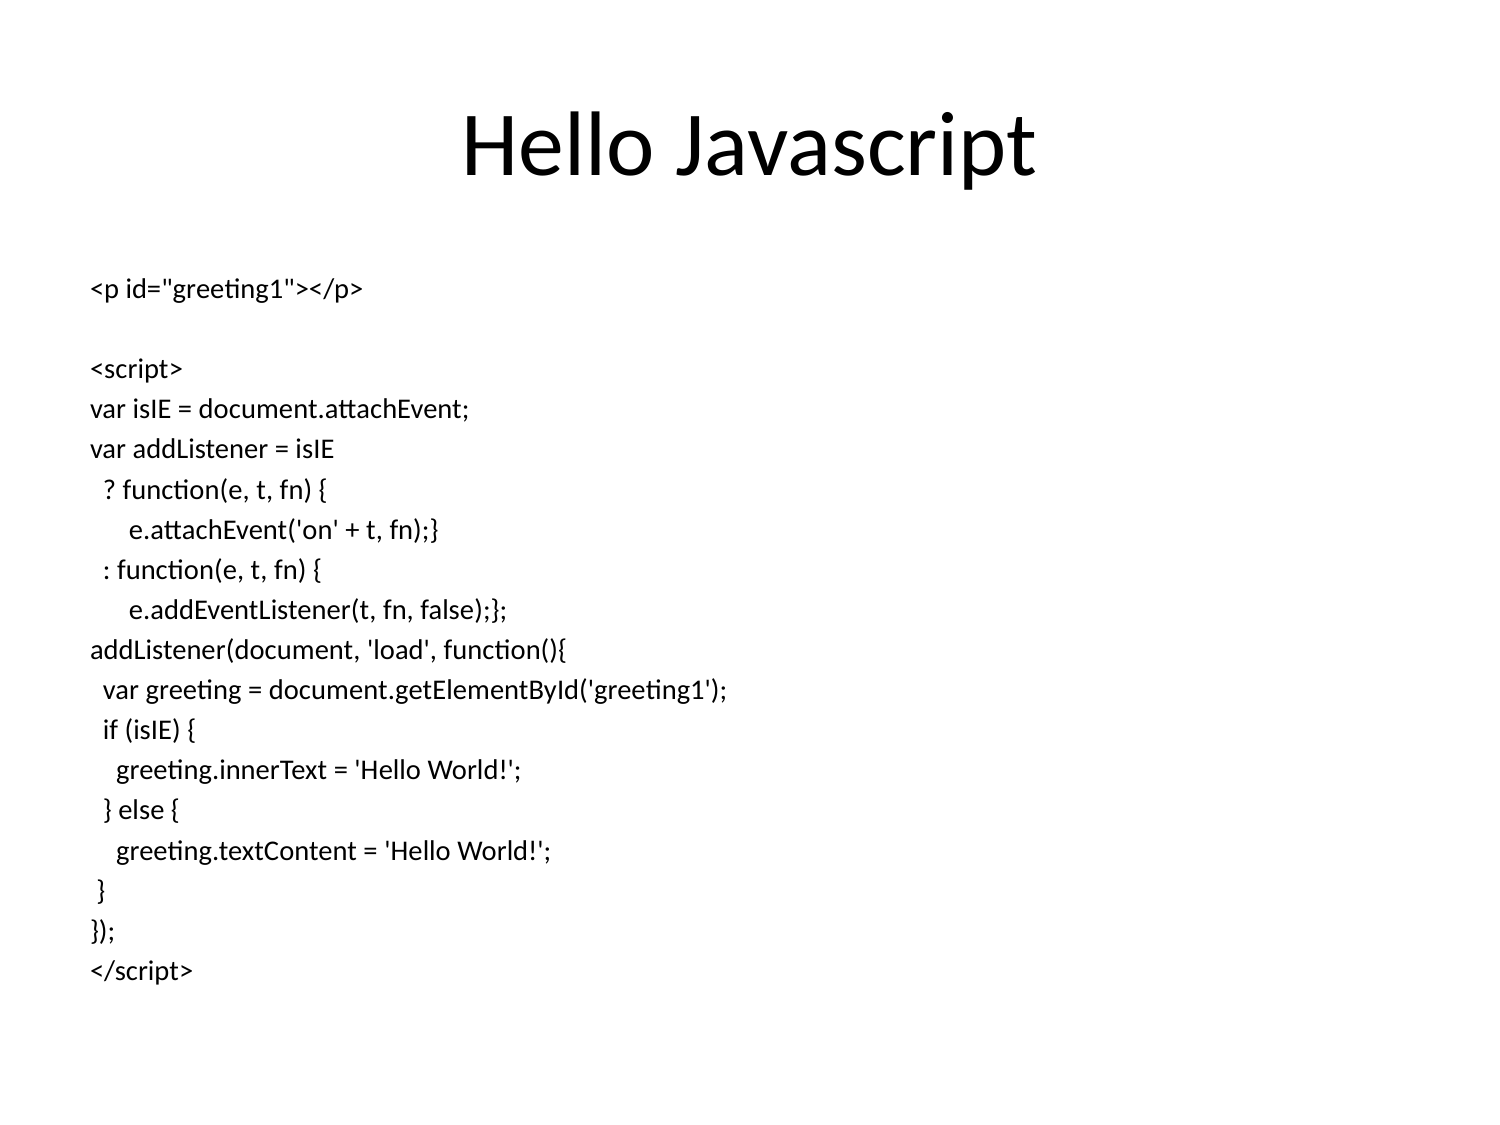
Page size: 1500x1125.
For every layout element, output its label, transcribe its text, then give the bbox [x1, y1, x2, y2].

title Hello Javascript [75, 45, 1425, 233]
list <p id="greeting1"></p> <script> var isIE = document.attachEvent; var addListener = isIE ? function(e, t, fn) { e.attachEvent('on' + t, fn);} : function(e, t, fn) { e.addEventListener(t, fn, false);}; addListener(document, 'load', function(){ var greeting = document.getElementById('greeting1'); if (isIE) { greeting.innerText = 'Hello World!'; } else { greeting.textContent = 'Hello World!'; } }); </script> [75, 262, 1425, 1005]
